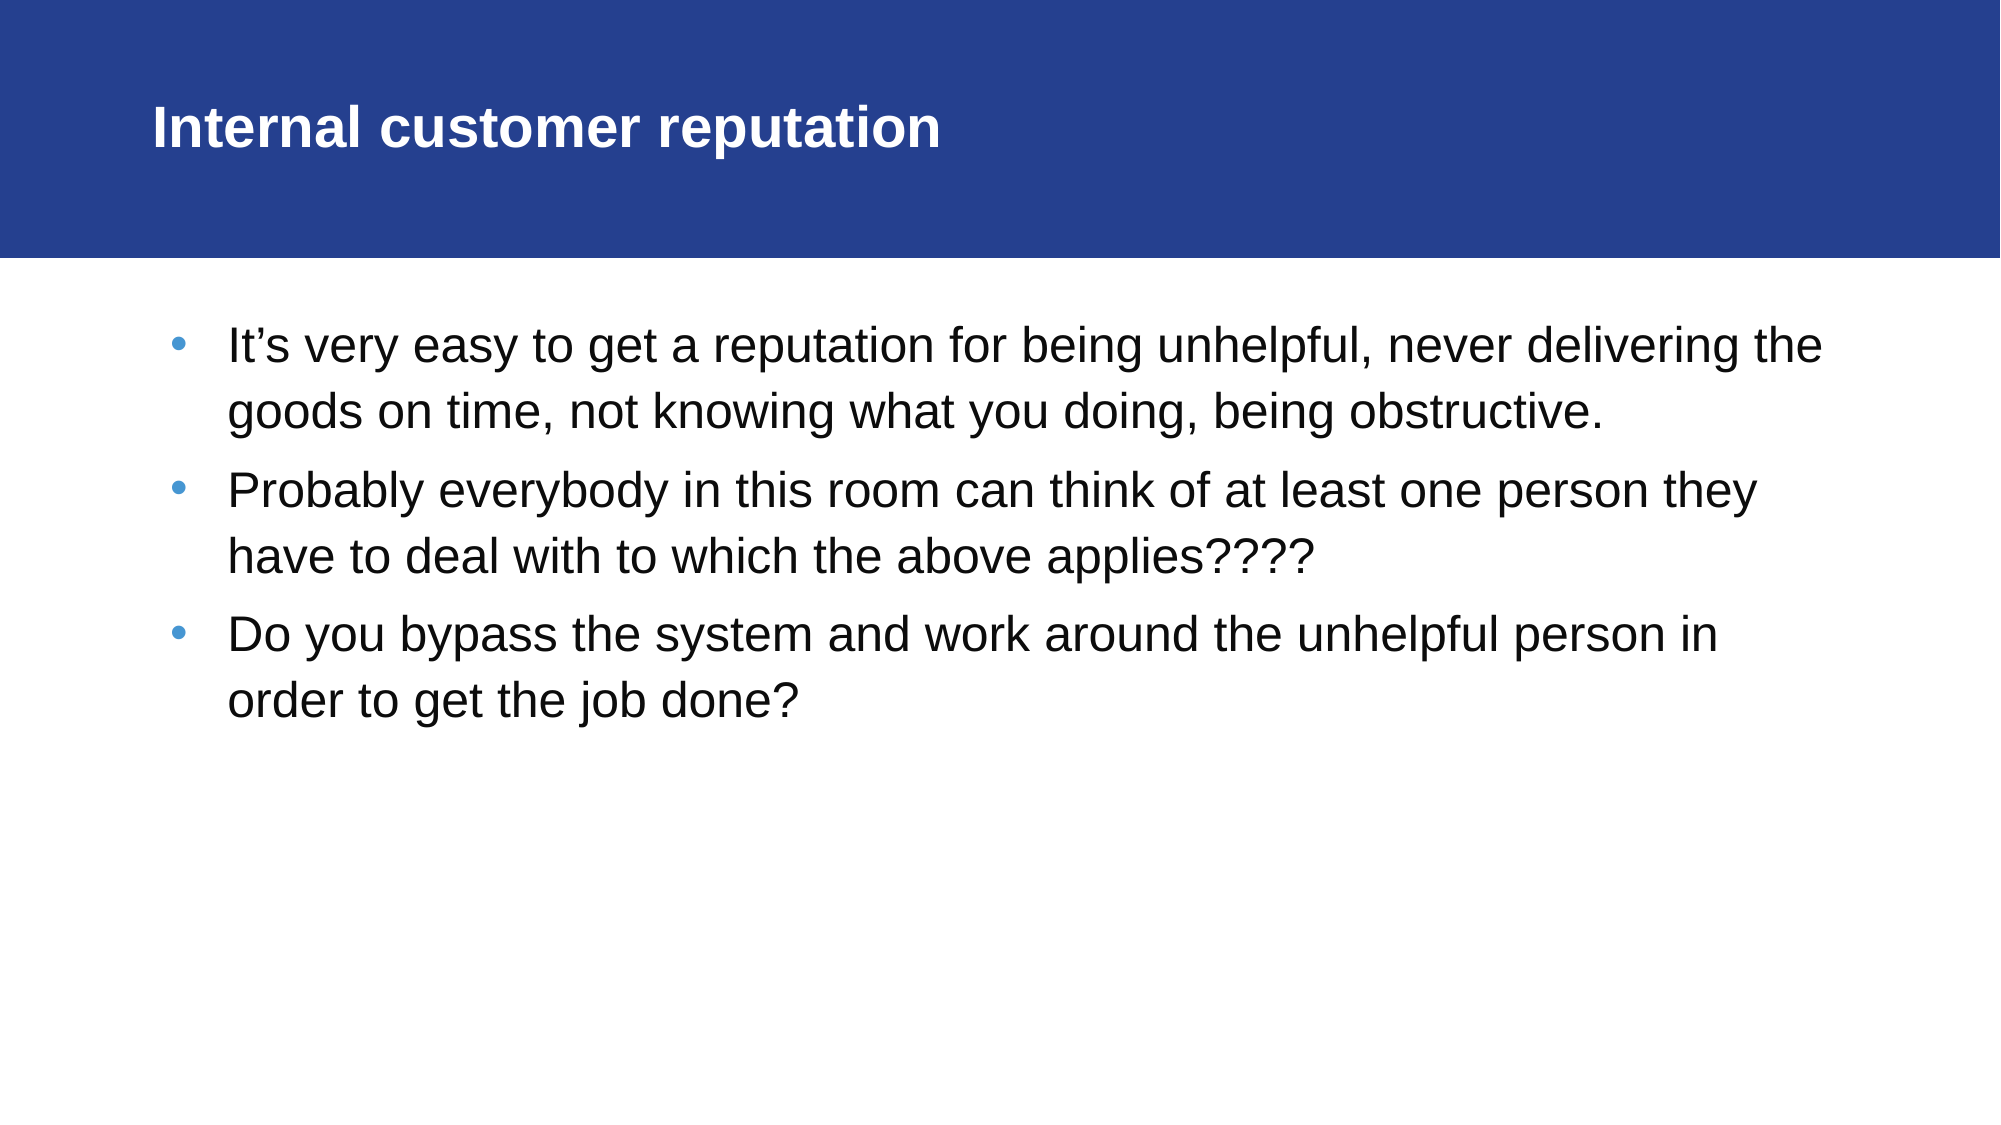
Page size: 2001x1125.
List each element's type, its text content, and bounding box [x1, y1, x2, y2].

list It’s very easy to get a reputation for being unhelpful, never delivering the goods on time, not knowing what you doing, being obstructive. Probably everybody in this room can think of at least one person they have to deal with to which the above applies???? Do you bypass the system and work around the unhelpful person in order to get the job done? [137, 299, 1863, 1025]
title Internal customer reputation [137, 20, 1863, 238]
